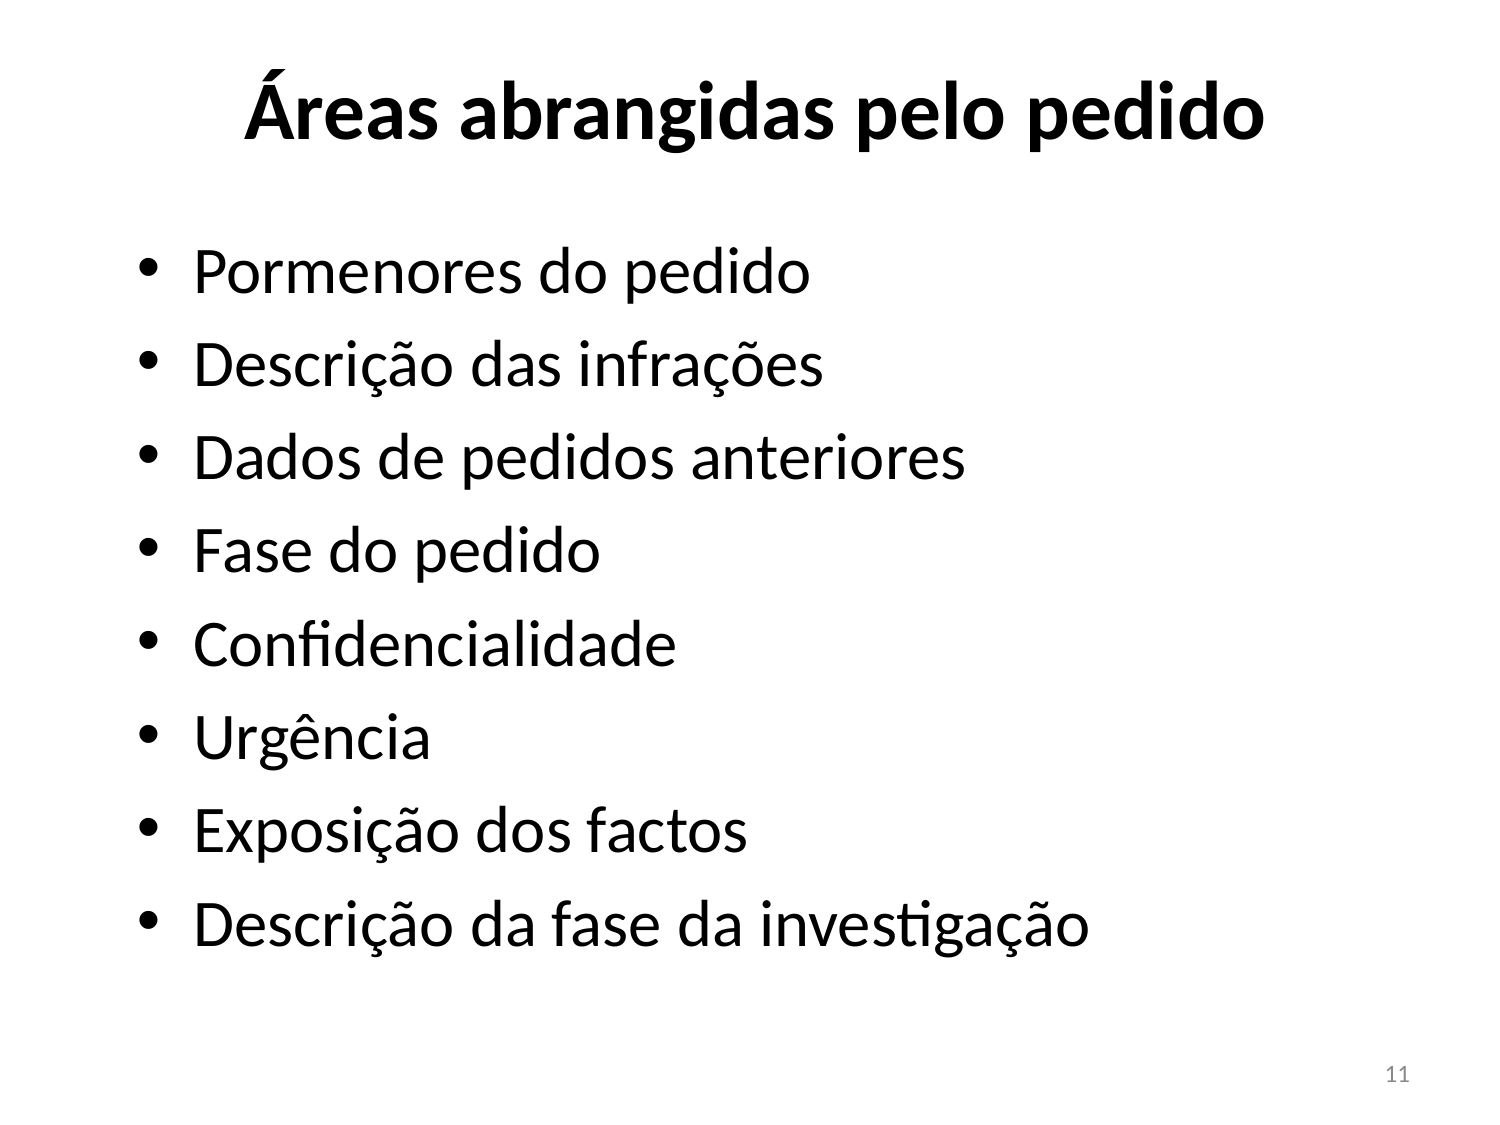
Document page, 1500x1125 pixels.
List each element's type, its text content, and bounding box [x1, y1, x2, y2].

slide_number 11 [1074, 1042, 1425, 1103]
text_box Pormenores do pedido Descrição das infrações Dados de pedidos anteriores Fase do pedido Confidencialidade Urgência Exposição dos factos Descrição da fase da investigação [122, 218, 1394, 1043]
text_box Áreas abrangidas pelo pedido [149, 37, 1353, 189]
